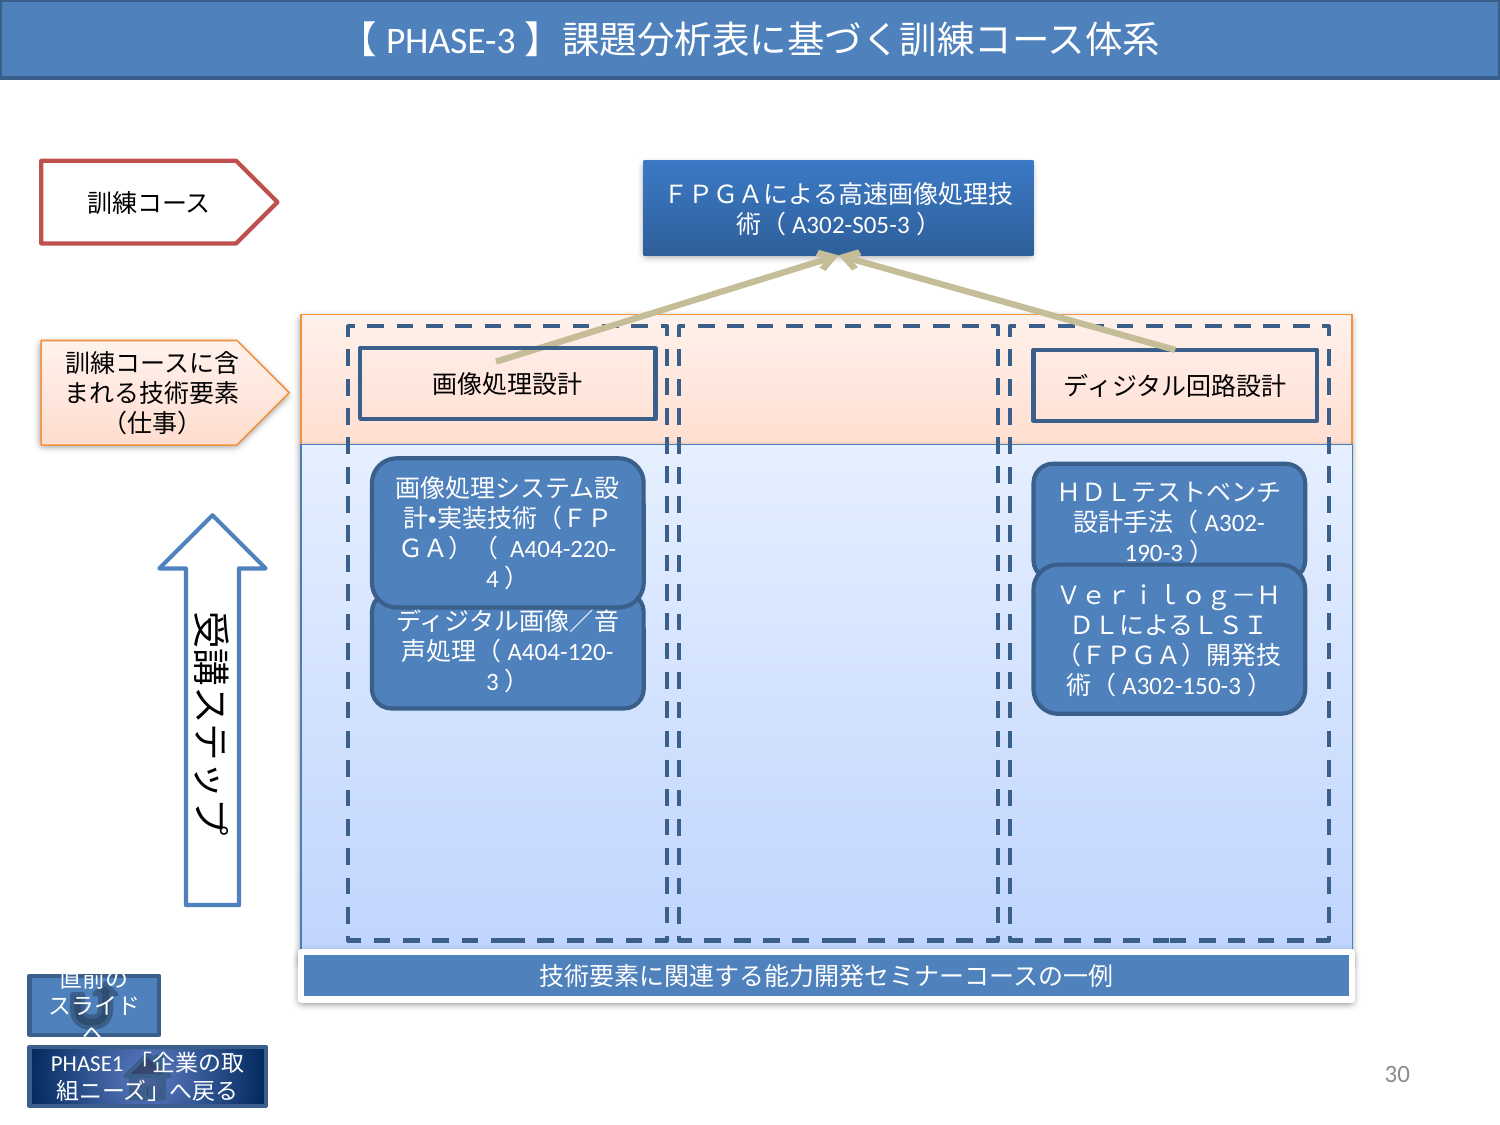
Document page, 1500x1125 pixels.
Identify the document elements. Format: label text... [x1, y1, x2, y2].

text_box [300, 444, 1353, 948]
text_box ＦＰＧＡによる高速画像処理技術（A302-S05-3） [643, 160, 1034, 253]
text_box [346, 324, 669, 943]
text_box [677, 358, 1000, 943]
text_box 画像処理設計 [358, 346, 658, 421]
slide_number 30 [1074, 1042, 1425, 1103]
text_box Ｖｅｒｉｌｏｇ－ＨＤＬによるＬＳＩ（ＦＰＧＡ）開発技術（A302-150-3） [1031, 562, 1308, 716]
text_box [668, 371, 679, 442]
text_box PHASE1「企業の取組ニーズ」へ戻る [27, 1045, 268, 1108]
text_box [841, 255, 1176, 350]
text_box 訓練コース [39, 158, 280, 246]
text_box [1180, 314, 1353, 443]
text_box [300, 314, 490, 443]
text_box 直前の スライドへ [27, 974, 161, 1037]
text_box ＨＤＬテストベンチ設計手法（A302-190-3） [1031, 461, 1308, 574]
text_box 受講ステップ [157, 513, 268, 908]
text_box 訓練コースに含まれる技術要素 （仕事） [40, 339, 290, 446]
text_box 画像処理システム設計・実装技術（ＦＰＧＡ）（ A404-220-4） [369, 456, 646, 610]
text_box 【PHASE-3】課題分析表に基づく訓練コース体系 [0, 0, 1500, 80]
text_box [495, 255, 839, 362]
text_box ディジタル画像／音声処理（A404-120-3） [369, 598, 646, 711]
text_box 技術要素に関連する能力開発セミナーコースの一例 [298, 949, 1355, 1003]
text_box [1008, 324, 1331, 943]
text_box [999, 358, 1009, 442]
